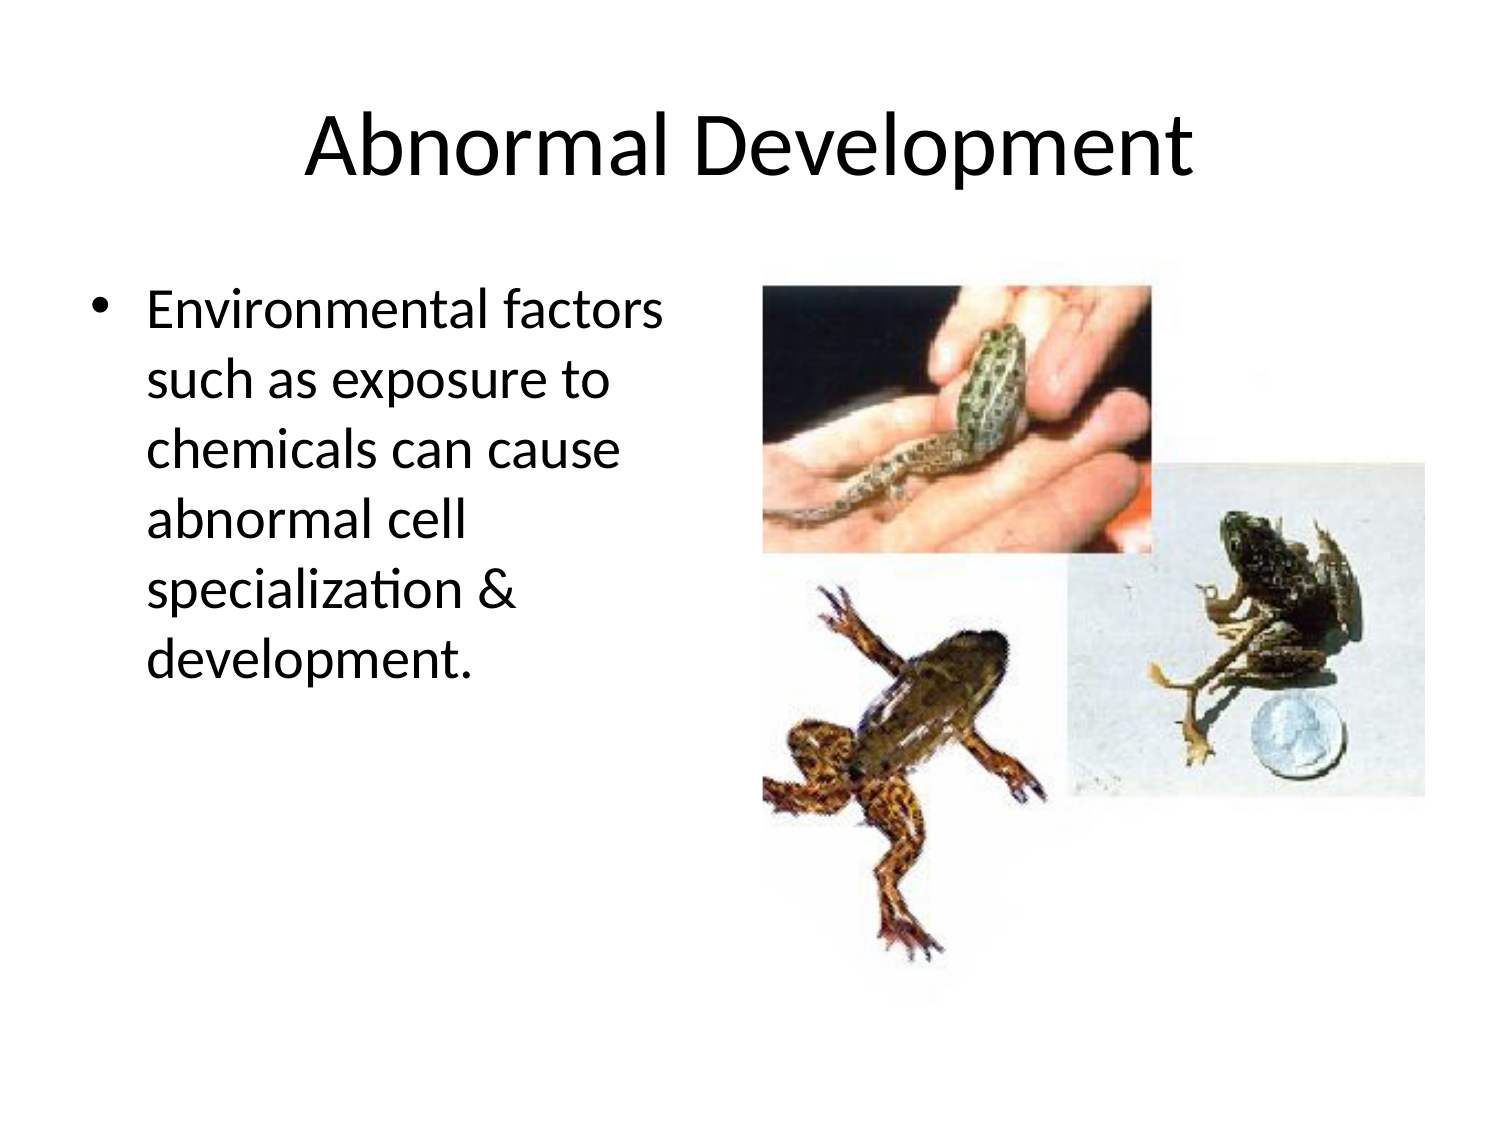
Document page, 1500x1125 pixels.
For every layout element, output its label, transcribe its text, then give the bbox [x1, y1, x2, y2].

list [762, 262, 1426, 1006]
title Abnormal Development [75, 45, 1425, 233]
list Environmental factors such as exposure to chemicals can cause abnormal cell specialization & development. [75, 262, 738, 1005]
